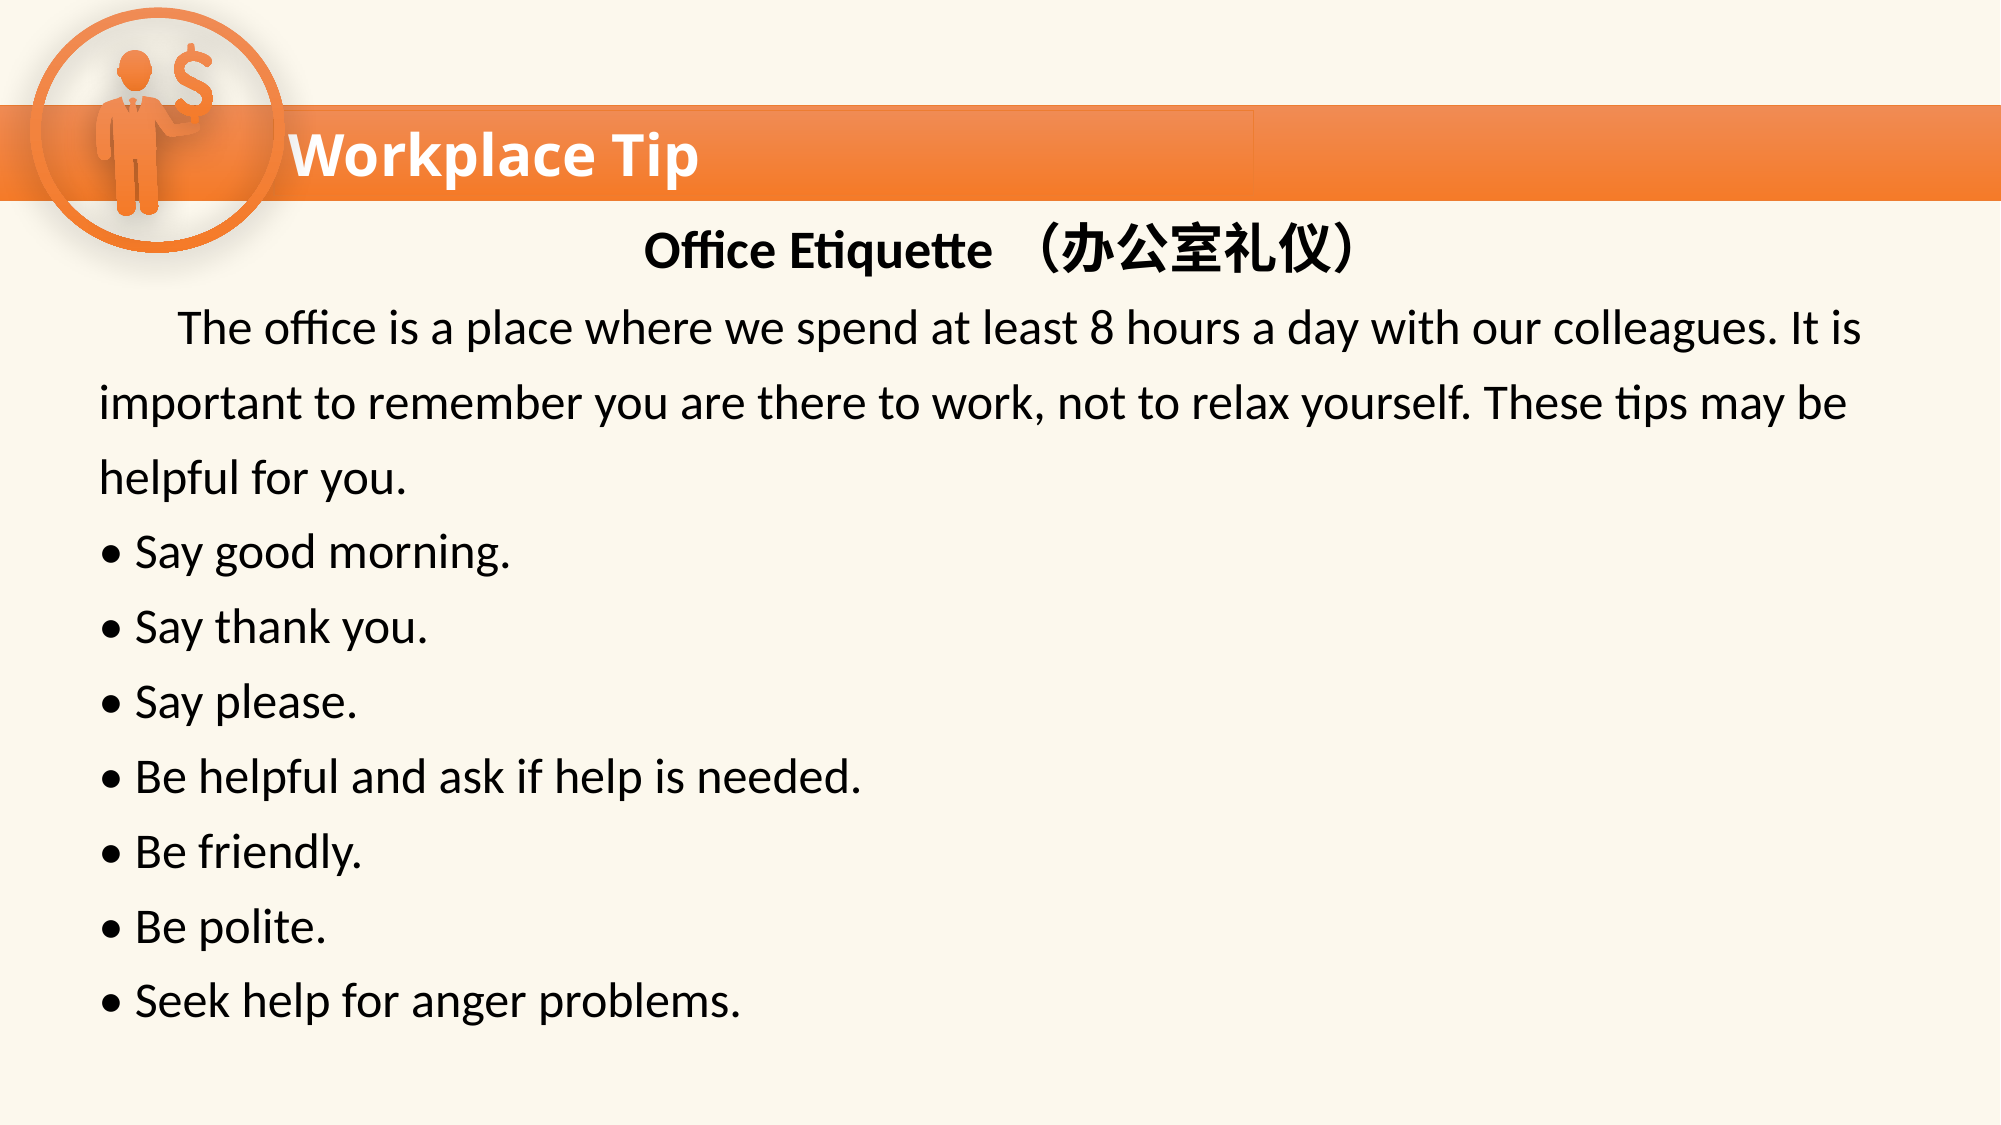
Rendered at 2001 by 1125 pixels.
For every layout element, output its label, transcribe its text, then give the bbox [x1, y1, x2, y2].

text_box Column A [107, 253, 207, 263]
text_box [0, 7, 2000, 253]
list Office Etiquette（办公室礼仪） The office is a place where we spend at least 8 hours a day with our colleagues. It is important to remember you are there to work, not to relax yourself. These tips may be helpful for you. • Say good morning. • Say thank you. • Say please. • Be helpful and ask if help is needed. • Be friendly. • Be polite. • Seek help for anger problems. [83, 253, 1936, 1045]
